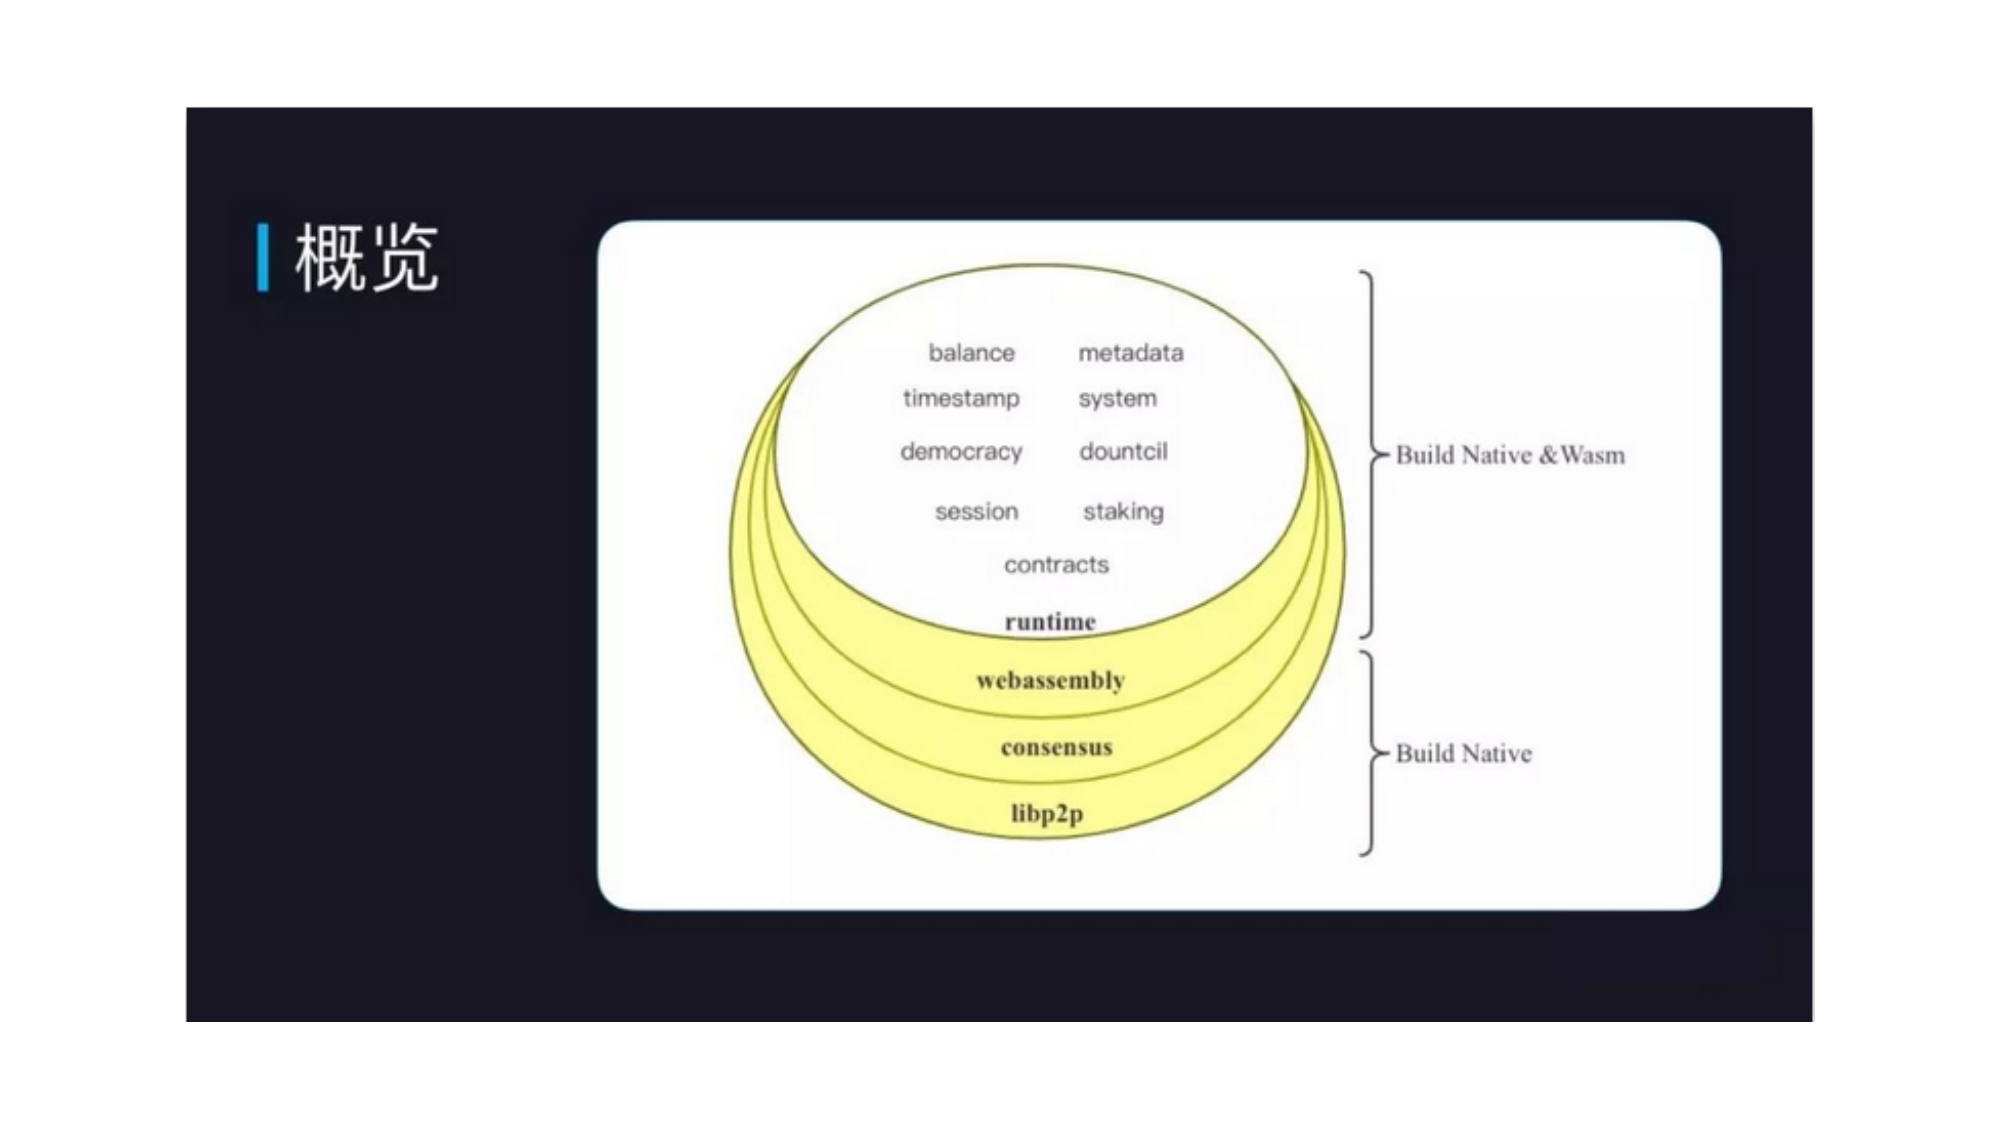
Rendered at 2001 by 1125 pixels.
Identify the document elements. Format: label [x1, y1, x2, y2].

picture [185, 106, 1815, 1022]
